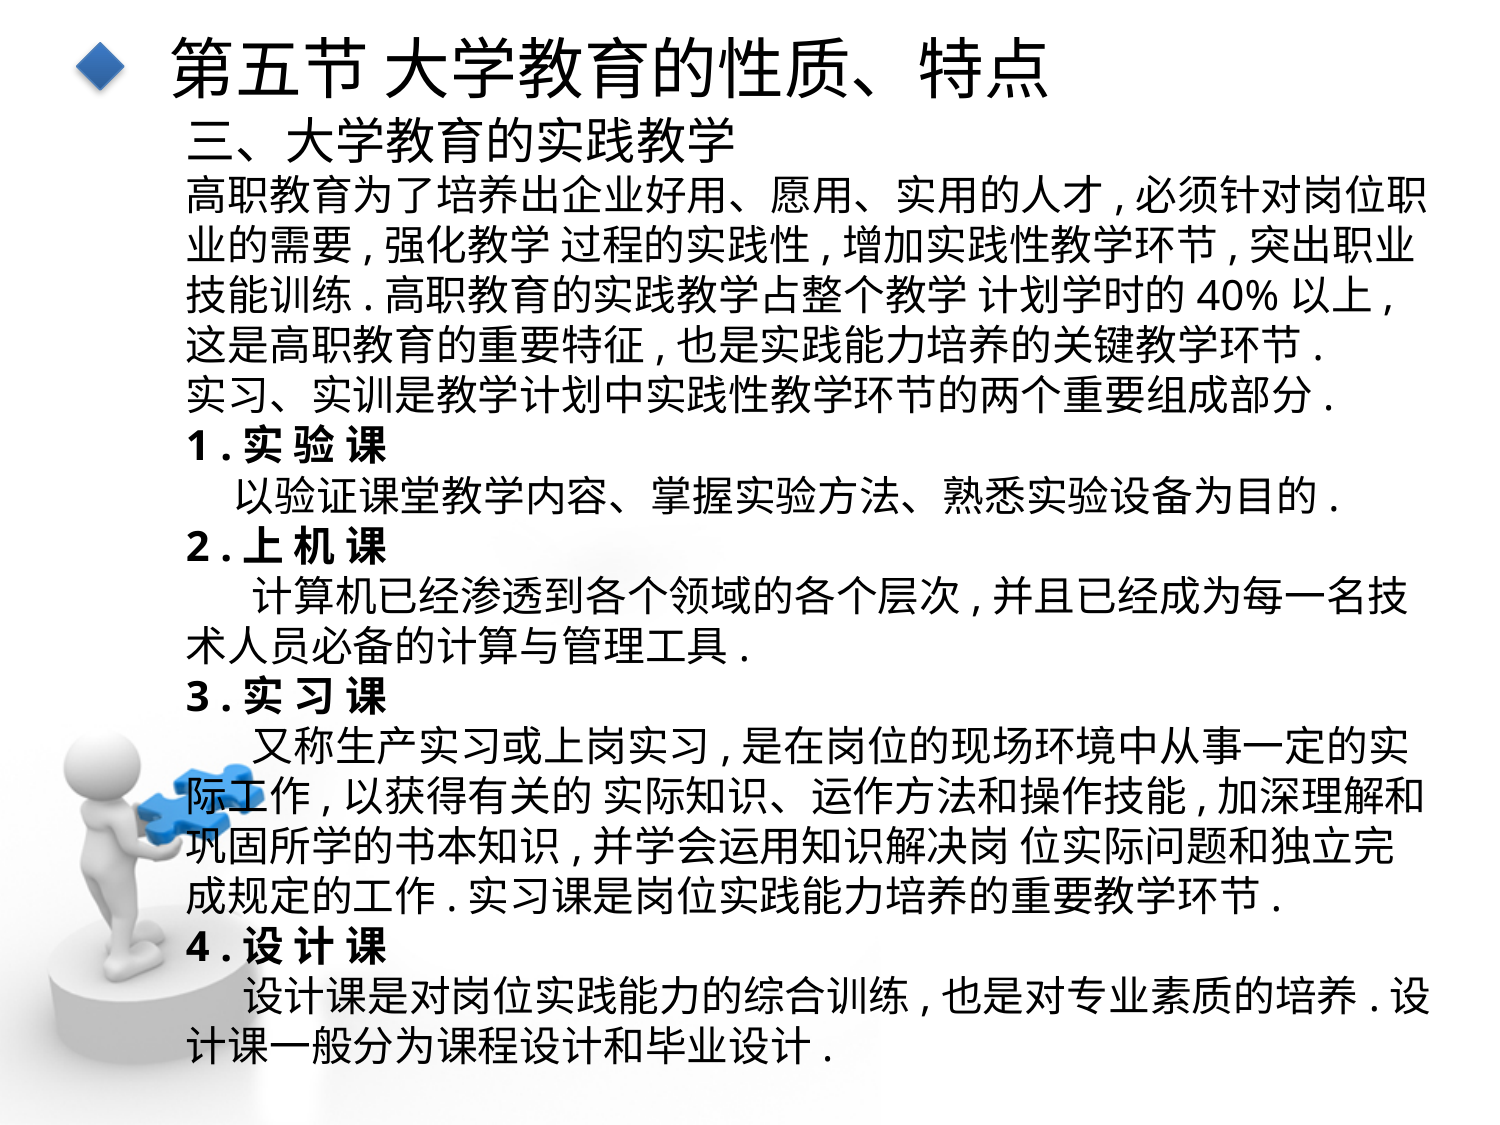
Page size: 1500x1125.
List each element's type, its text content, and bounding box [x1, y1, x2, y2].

text_box 第五节 大学教育的性质、特点 [153, 19, 1067, 114]
text_box 三、大学教育的实践教学 高职教育为了培养出企业好用、愿用、实用的人才,必须针对岗位职业的需要,强化教学 过程的实践性,增加实践性教学环节,突出职业技能训练.高职教育的实践教学占整个教学 计划学时的40%以上,这是高职教育的重要特征,也是实践能力培养的关键教学环节. 实习、实训是教学计划中实践性教学环节的两个重要组成部分. 1 .实 验 课 以验证课堂教学内容、掌握实验方法、熟悉实验设备为目的. 2 .上 机 课 计算机已经渗透到各个领域的各个层次,并且已经成为每一名技术人员必备的计算与管理工具. 3 .实 习 课 又称生产实习或上岗实习,是在岗位的现场环境中从事一定的实际工作,以获得有关的 实际知识、运作方法和操作技能,加深理解和巩固所学的书本知识,并学会运用知识解决岗 位实际问题和独立完成规定的工作.实习课是岗位实践能力培养的重要教学环节. 4 .设 计 课 设计课是对岗位实践能力的综合训练,也是对专业素质的培养.设计课一般分为课程设计和毕业设计. [171, 101, 1447, 1077]
picture [0, 0, 1500, 1125]
text_box [76, 42, 125, 91]
